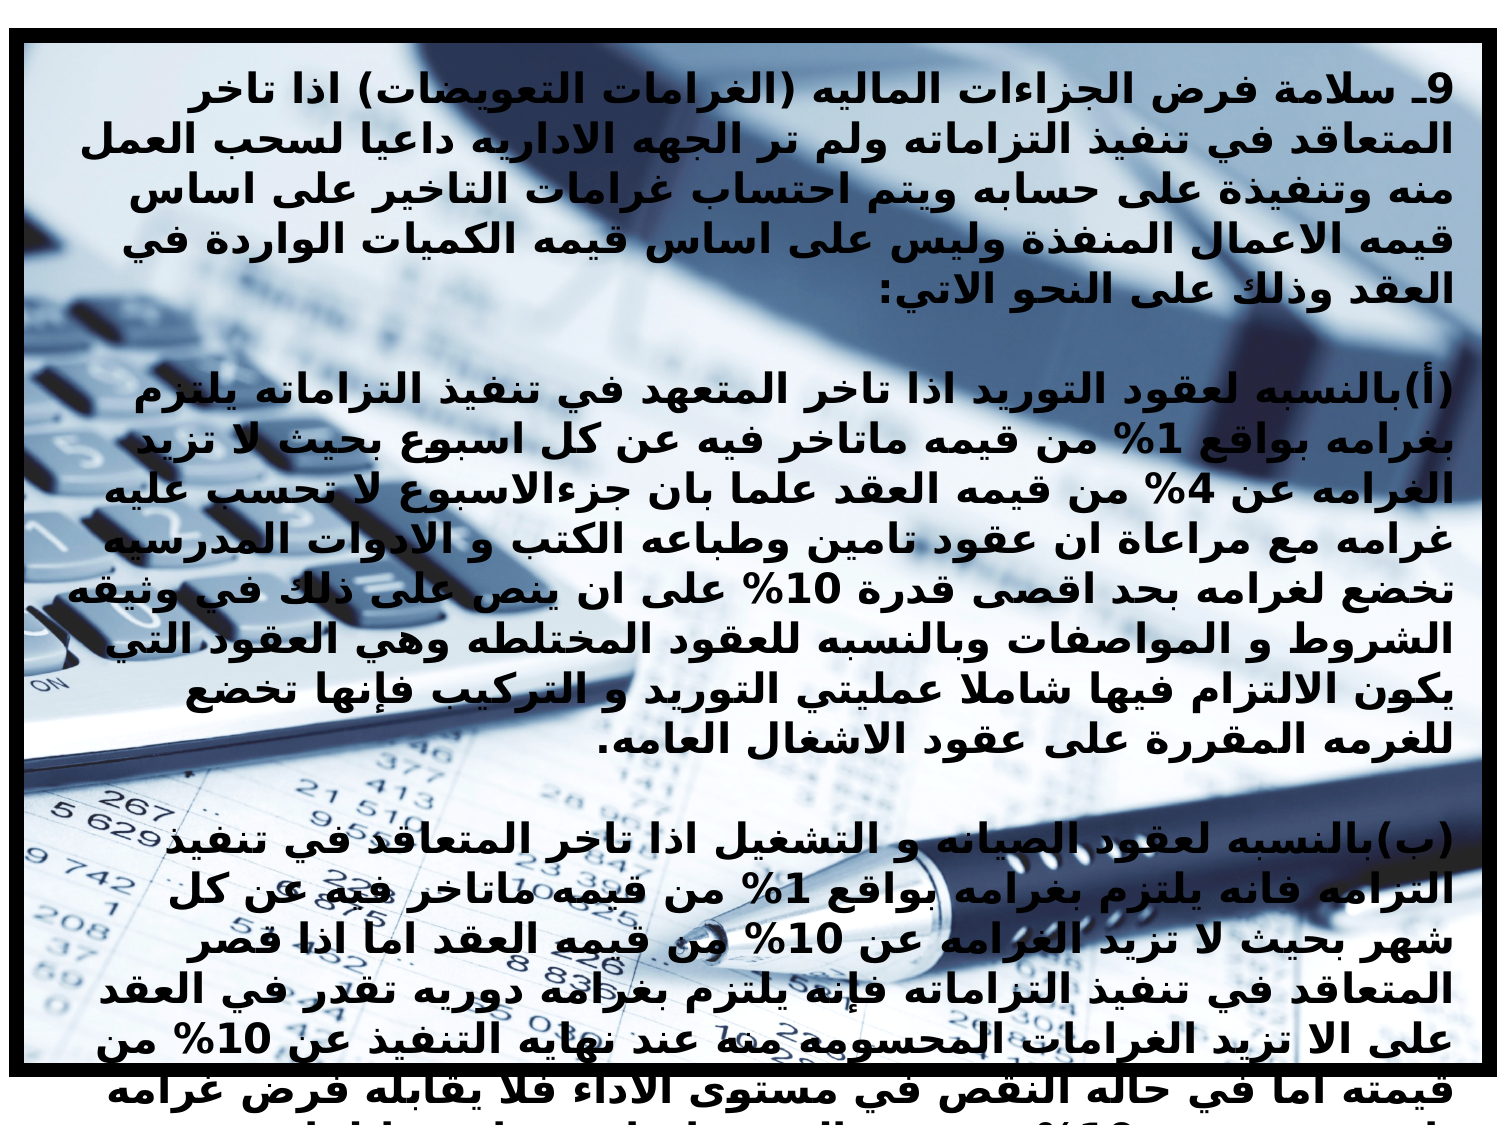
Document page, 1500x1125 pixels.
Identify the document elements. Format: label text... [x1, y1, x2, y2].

picture [23, 42, 1483, 1063]
text_box 9ـ سلامة فرض الجزاءات الماليه (الغرامات التعويضات) اذا تاخر المتعاقد في تنفيذ التزاماته ولم تر الجهه الاداريه داعيا لسحب العمل منه وتنفيذة على حسابه ويتم احتساب غرامات التاخير على اساس قيمه الاعمال المنفذة وليس على اساس قيمه الكميات الواردة في العقد وذلك على النحو الاتي: (أ)بالنسبه لعقود التوريد اذا تاخر المتعهد في تنفيذ التزاماته يلتزم بغرامه بواقع 1% من قيمه ماتاخر فيه عن كل اسبوع بحيث لا تزيد الغرامه عن 4% من قيمه العقد علما بان جزءالاسبوع لا تحسب عليه غرامه مع مراعاة ان عقود تامين وطباعه الكتب و الادوات المدرسيه تخضع لغرامه بحد اقصى قدرة 10% على ان ينص على ذلك في وثيقه الشروط و المواصفات وبالنسبه للعقود المختلطه وهي العقود التي يكون الالتزام فيها شاملا عمليتي التوريد و التركيب فإنها تخضع للغرمه المقررة على عقود الاشغال العامه. (ب)بالنسبه لعقود الصيانه و التشغيل اذا تاخر المتعاقد في تنفيذ التزامه فانه يلتزم بغرامه بواقع 1% من قيمه ماتاخر فيه عن كل شهر بحيث لا تزيد الغرامه عن 10% من قيمه العقد اما اذا قصر المتعاقد في تنفيذ التزاماته فإنه يلتزم بغرامه دوريه تقدر في العقد على الا تزيد الغرامات المحسومه منه عند نهايه التنفيذ عن 10% من قيمته اما في حاله النقص في مستوى الاداء فلا يقابله فرض غرامه تاخير في حدود 10%من قيمه العقد وانما يجب ان يقابلها حسم التكاليف المماثله للبنود او الخدمات التي لم يتم تنفيذها بالشكل الذي تم الاتفاق عليه عند الترسيه ولو جاوز قيمه الحسم 10% من قيمه العقد اما عقود نقل الوقود والافراد فإنها تخضع للغرامه بحد اقصى 10% من قيمه العقد باعتبارها عقود خدمات على ان ينص في العقد على مقدار الغرامه ووحدتها. (ج)بالنسبه لعقود الاشغال العامه اذا تأخر المقاول عن اتمام العمل وتسليمه كاملا في الموعد المحدد ولم تر الجهه الاداريه داعيا لسحب العمل منه فإنه يلتزم بغرامه عن المدة التي تاخر فيها اكمال العمل بعد الميعاد المحدد للتسليم وتحسب على اساس متوسط التكلفه اليوميه للمشروع وذلك بقسمه قيمه العقد على مدته في ضوء القواعد الاتيه: [41, 1071, 1471, 1125]
